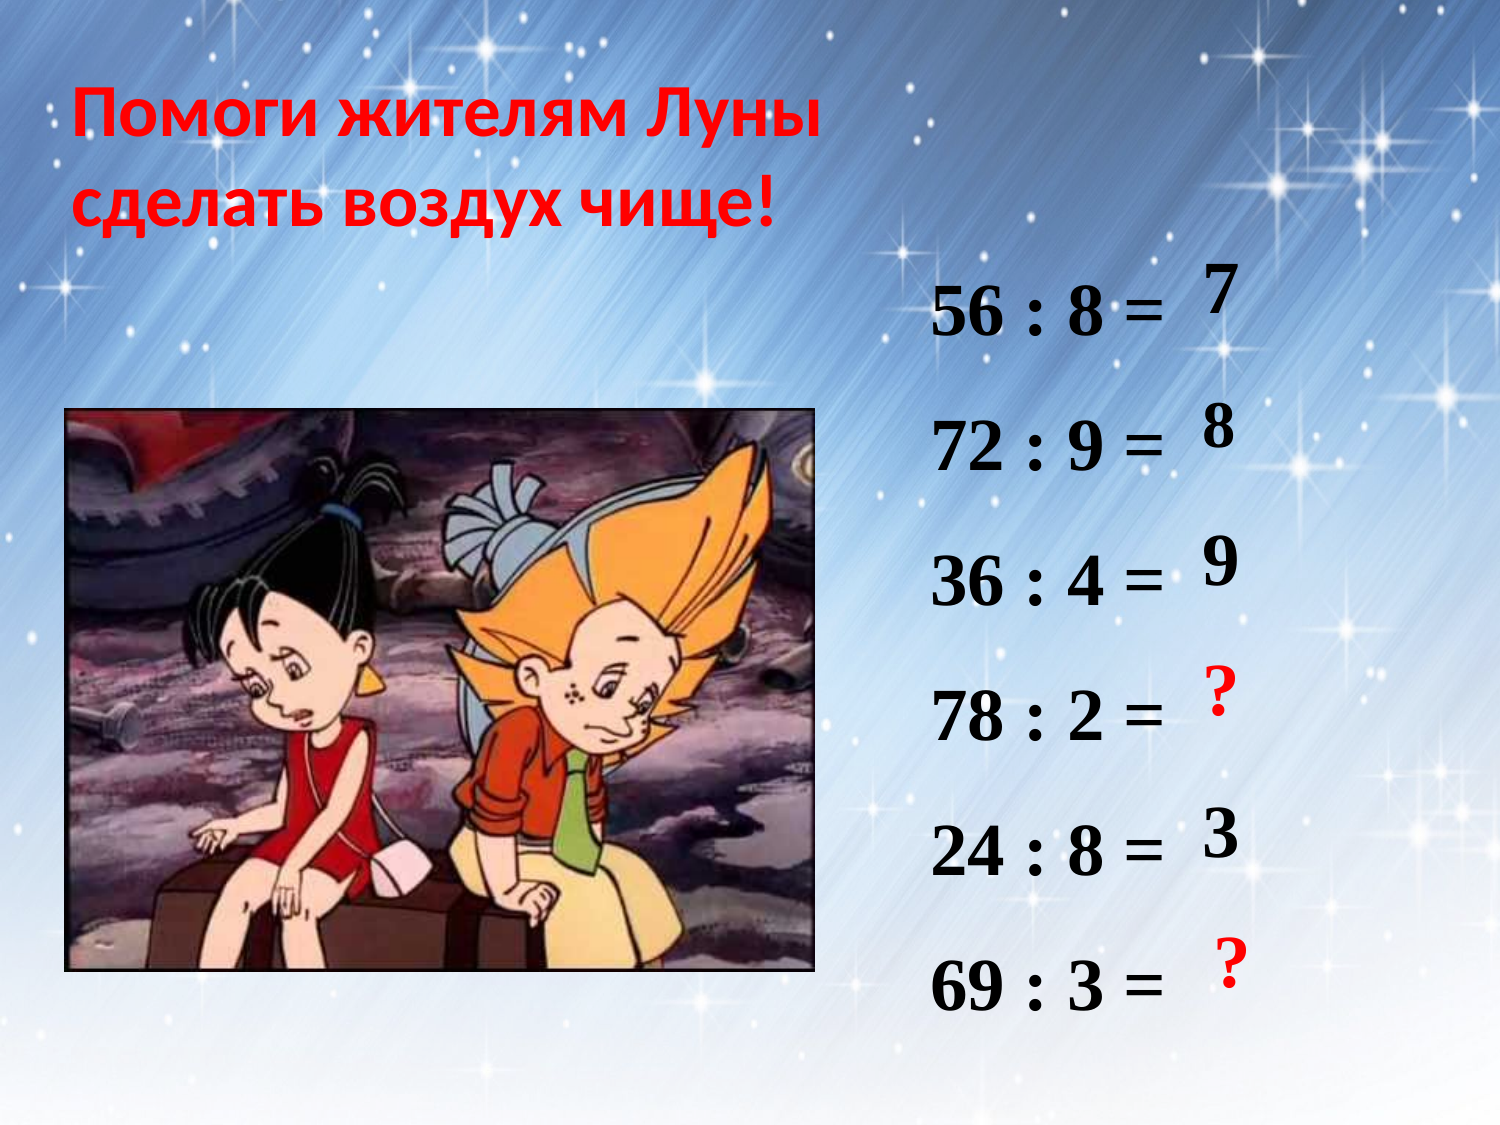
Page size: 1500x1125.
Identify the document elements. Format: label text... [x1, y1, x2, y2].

picture [64, 408, 816, 972]
text_box ? [1187, 633, 1255, 739]
text_box 7 [1187, 231, 1255, 337]
text_box 56 : 8 = 72 : 9 = 36 : 4 = 78 : 2 = 24 : 8 = 69 : 3 = [915, 208, 1199, 1033]
text_box 9 [1187, 503, 1255, 609]
text_box 3 [1187, 775, 1255, 880]
text_box 8 [1187, 373, 1251, 469]
text_box Помоги жителям Луны сделать воздух чище! [56, 54, 857, 250]
text_box ? [1199, 905, 1267, 1010]
